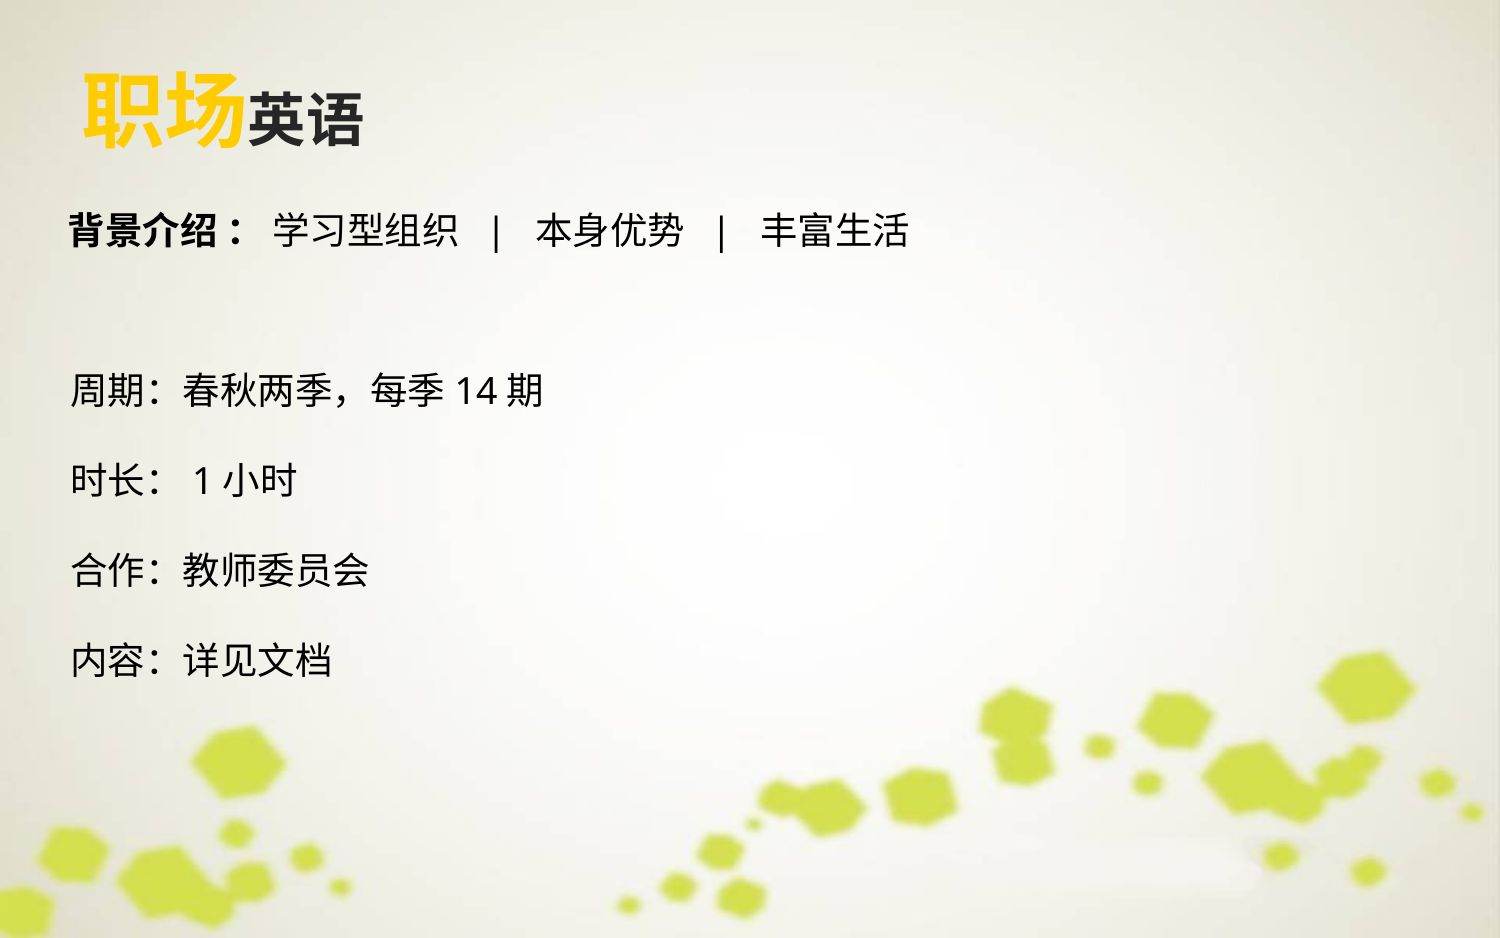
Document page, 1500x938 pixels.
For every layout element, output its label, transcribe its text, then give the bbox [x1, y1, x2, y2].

text_box 职场英语 [66, 51, 380, 154]
text_box 周期：春秋两季，每季14期 时长：1小时 合作：教师委员会 内容：详见文档 [55, 314, 1319, 690]
text_box 背景介绍 ： 学习型组织 | 本身优势 | 丰富生活 [53, 154, 935, 260]
picture [0, 0, 1500, 938]
